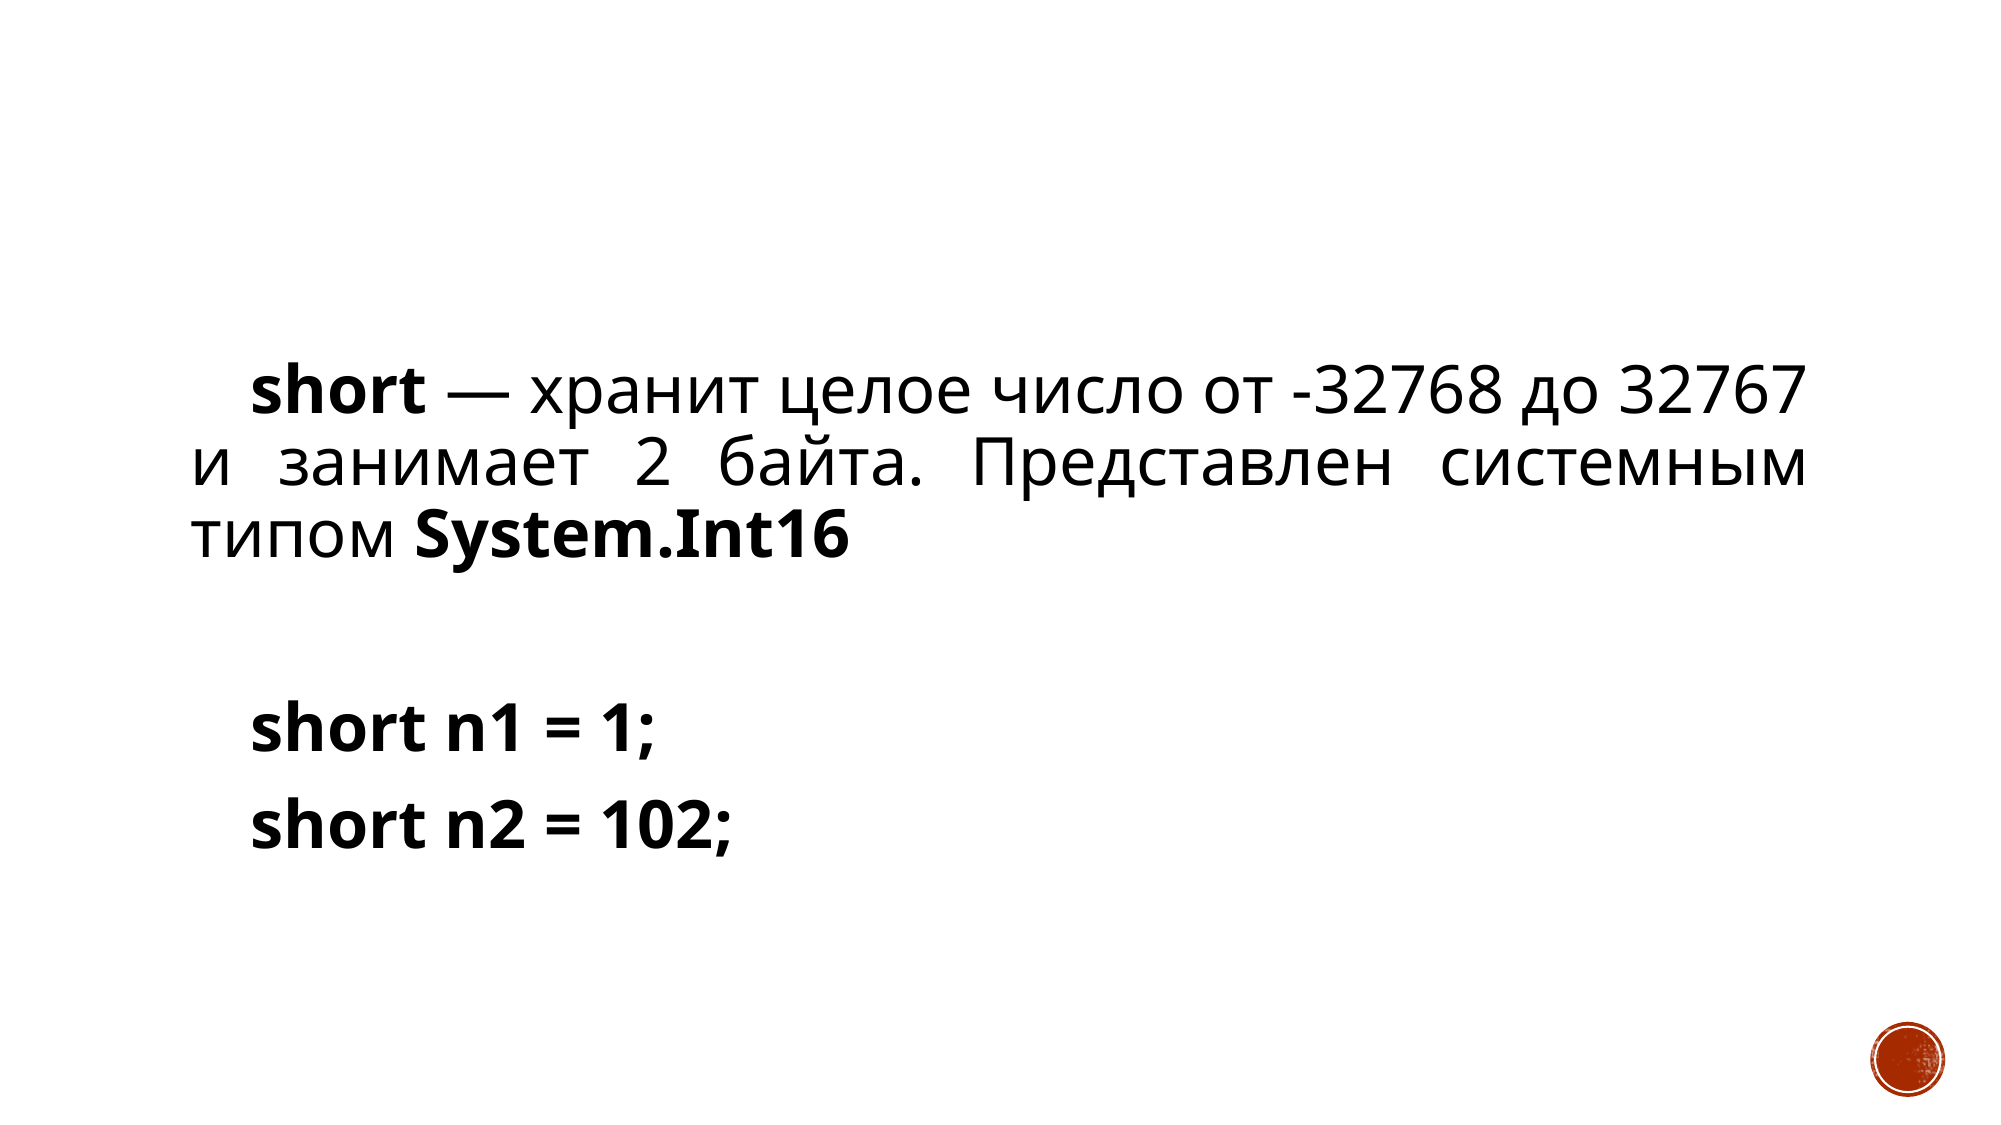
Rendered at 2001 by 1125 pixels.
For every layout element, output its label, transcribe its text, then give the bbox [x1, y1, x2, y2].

list short — хранит целое число от -32768 до 32767 и занимает 2 байта. Представлен системным типом System.Int16 short n1 = 1; short n2 = 102; [175, 348, 1826, 1013]
